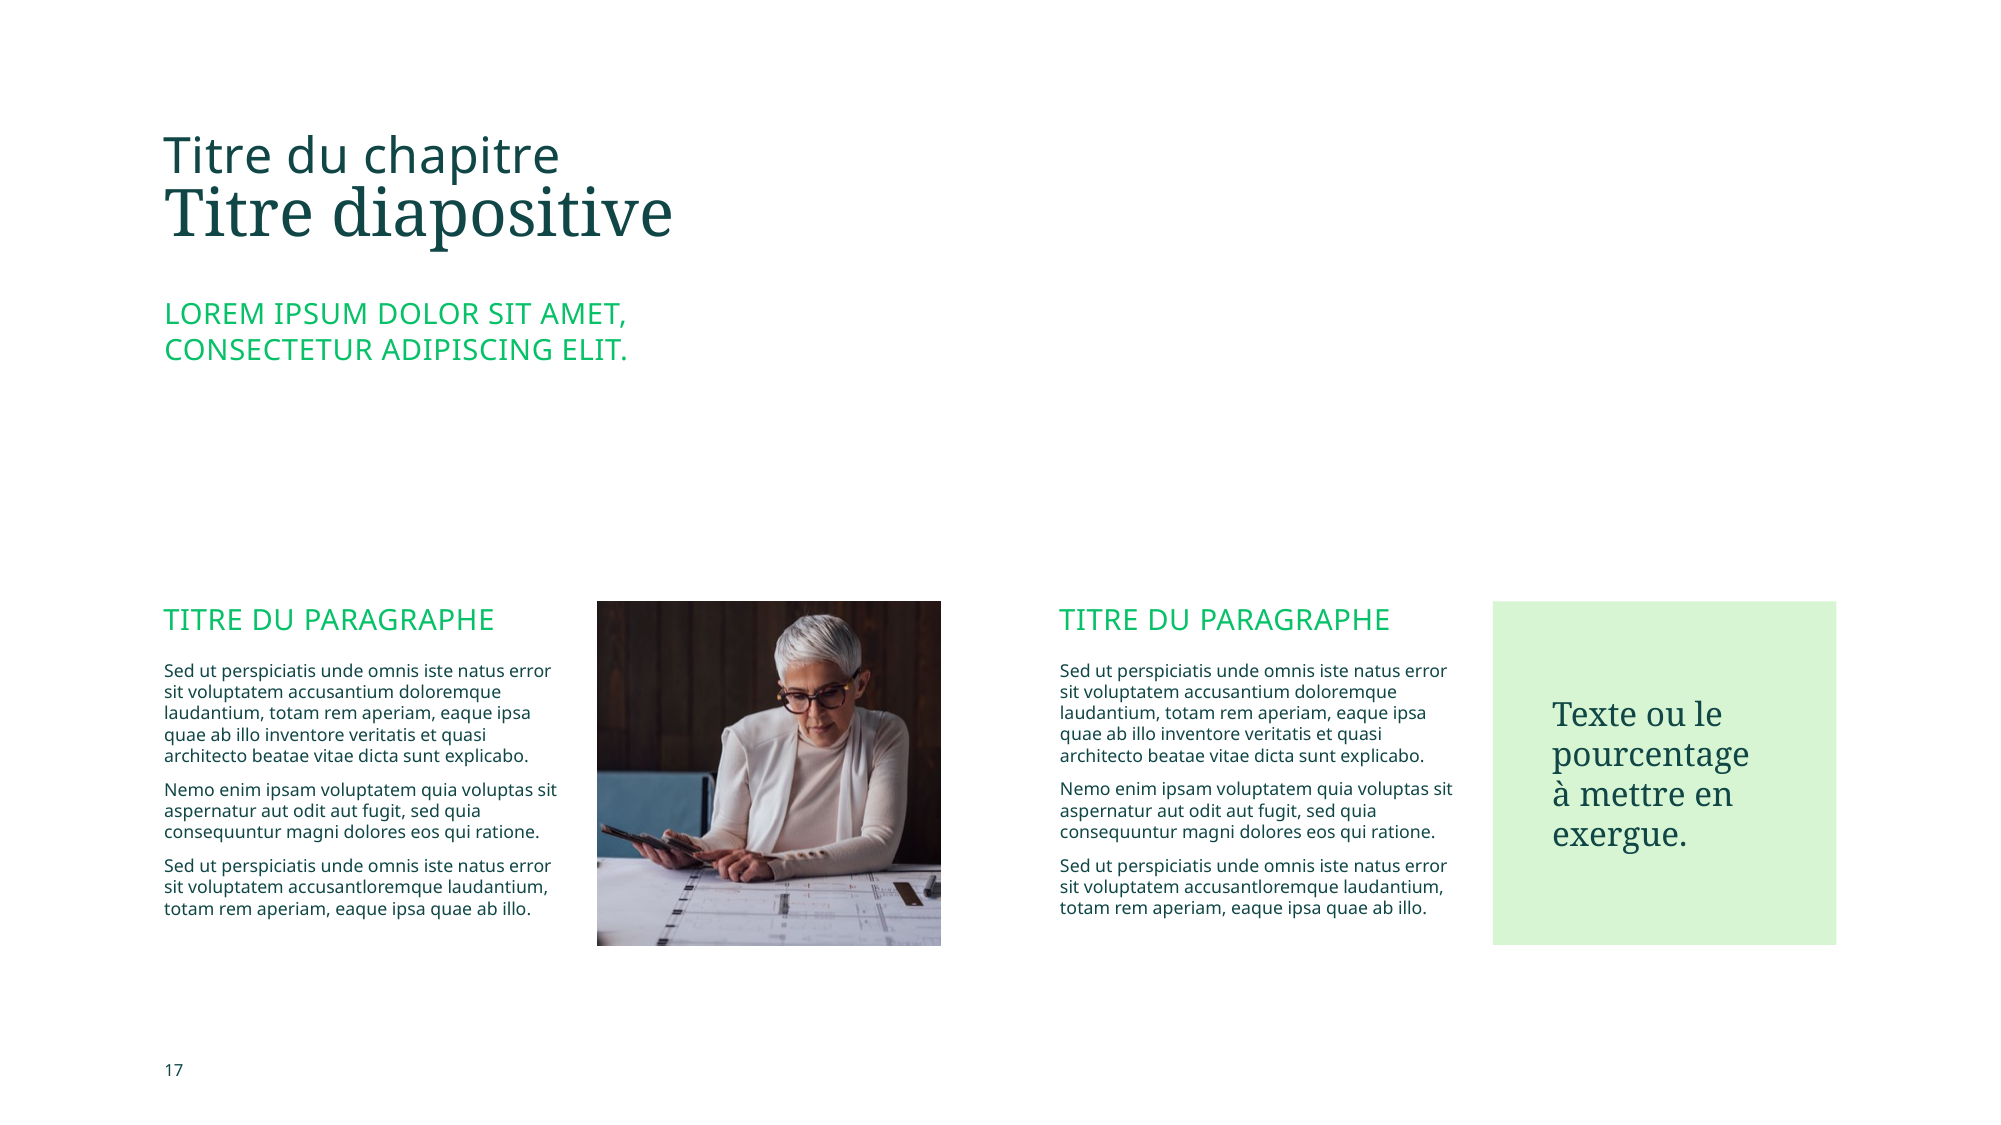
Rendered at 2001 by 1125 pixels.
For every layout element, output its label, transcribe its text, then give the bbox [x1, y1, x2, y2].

title Titre diapositive [164, 180, 1837, 252]
list Titre du chapitre [163, 123, 1836, 184]
list Texte ou le pourcentage à mettre en exergue. [1492, 601, 1837, 945]
list LOREM IPSUM DOLOR SIT AMET, CONSECTETUR ADIPISCING ELIT. [164, 295, 1837, 353]
slide_number 17 [164, 1060, 202, 1081]
list TITRE DU PARAGRAPHE Sed ut perspiciatis unde omnis iste natus error sit voluptatem accusantium doloremque laudantium, totam rem aperiam, eaque ipsa quae ab illo inventore veritatis et quasi architecto beatae vitae dicta sunt explicabo. Nemo enim ipsam voluptatem quia voluptas sit aspernatur aut odit aut fugit, sed quia consequuntur magni dolores eos qui ratione. Sed ut perspiciatis unde omnis iste natus error sit voluptatem accusantloremque laudantium, totam rem aperiam, eaque ipsa quae ab illo. [1059, 601, 1465, 995]
list TITRE DU PARAGRAPHE Sed ut perspiciatis unde omnis iste natus error sit voluptatem accusantium doloremque laudantium, totam rem aperiam, eaque ipsa quae ab illo inventore veritatis et quasi architecto beatae vitae dicta sunt explicabo. Nemo enim ipsam voluptatem quia voluptas sit aspernatur aut odit aut fugit, sed quia consequuntur magni dolores eos qui ratione. Sed ut perspiciatis unde omnis iste natus error sit voluptatem accusantloremque laudantium, totam rem aperiam, eaque ipsa quae ab illo. [163, 601, 569, 995]
picture [597, 601, 941, 946]
